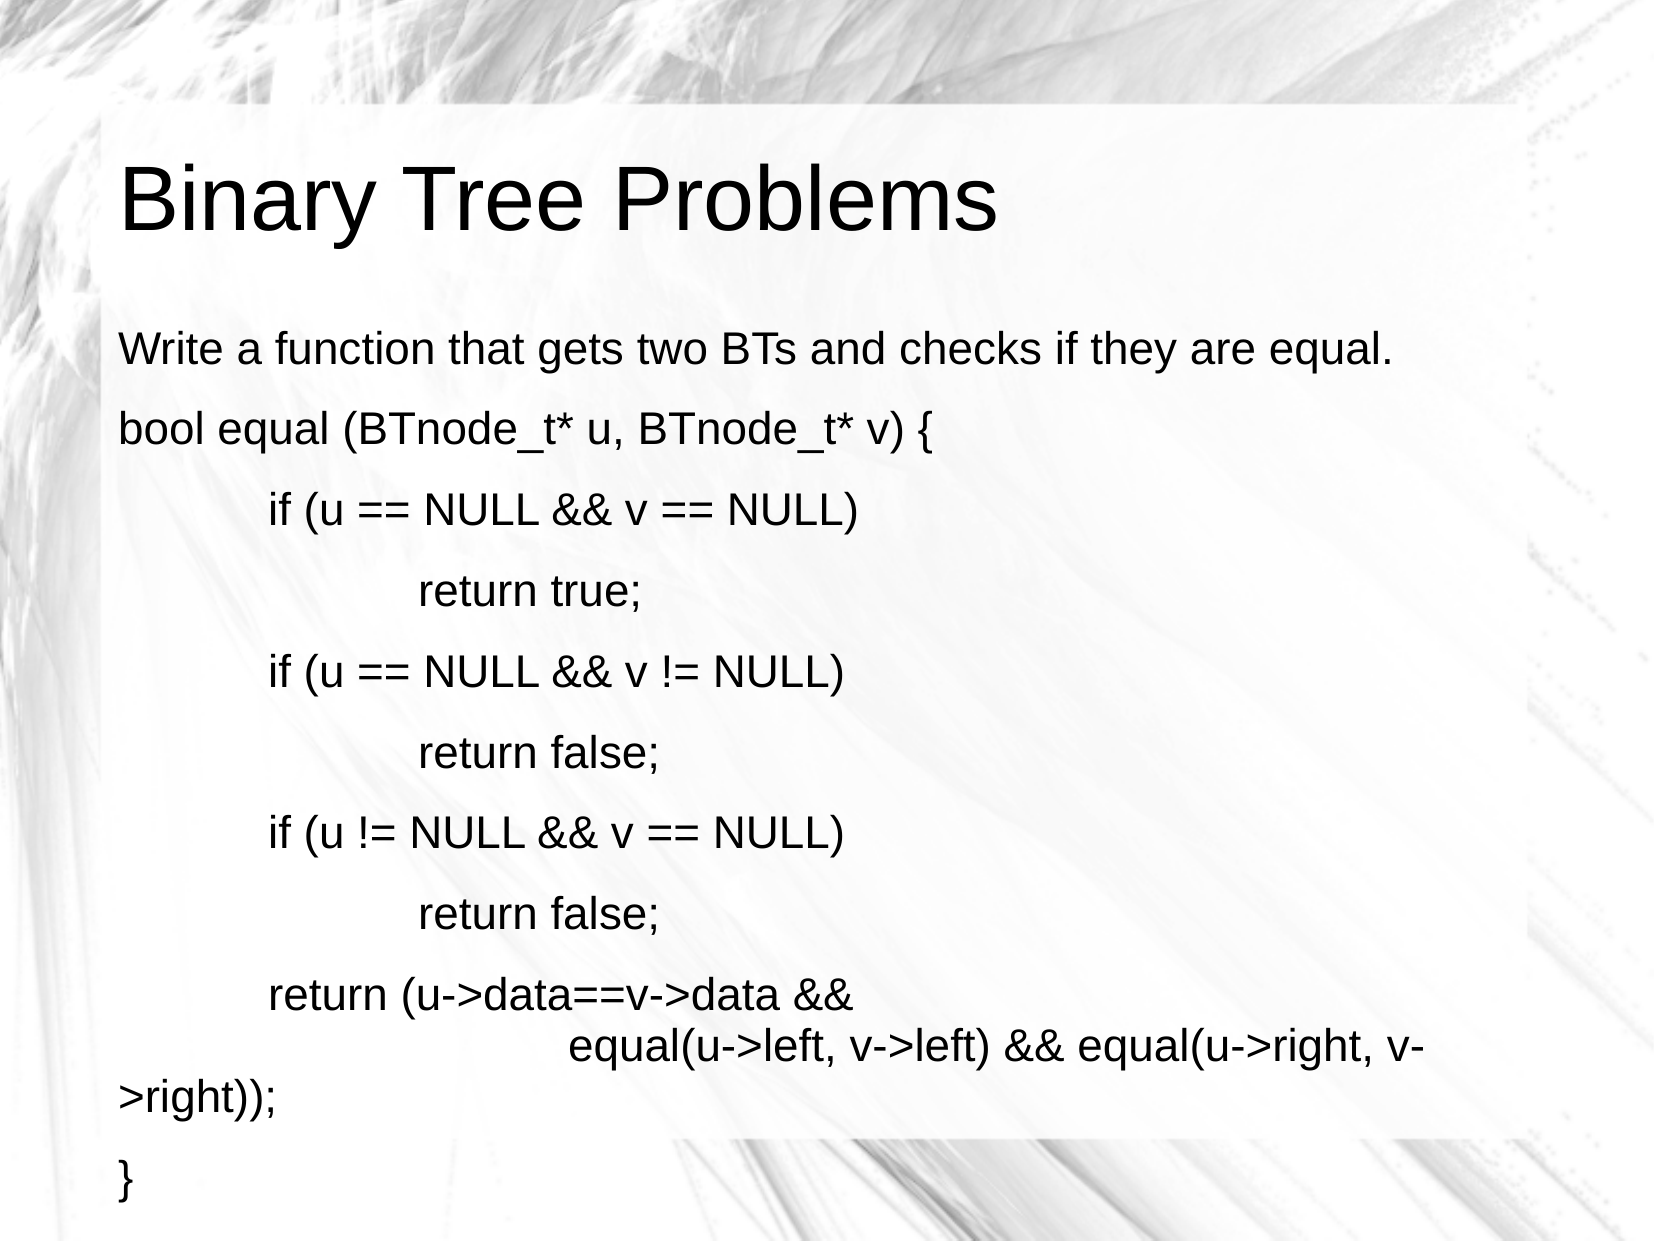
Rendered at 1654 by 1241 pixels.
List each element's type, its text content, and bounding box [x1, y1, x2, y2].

list Write a function that gets two BTs and checks if they are equal. bool equal (BTnode_t* u, BTnode_t* v) { if (u == NULL && v == NULL) return true; if (u == NULL && v != NULL) return false; if (u != NULL && v == NULL) return false; return (u->data==v->data && equal(u->left, v->left) && equal(u->right, v->right)); } [118, 319, 1571, 1109]
picture [0, 0, 1654, 1241]
title Binary Tree Problems [118, 93, 1506, 299]
